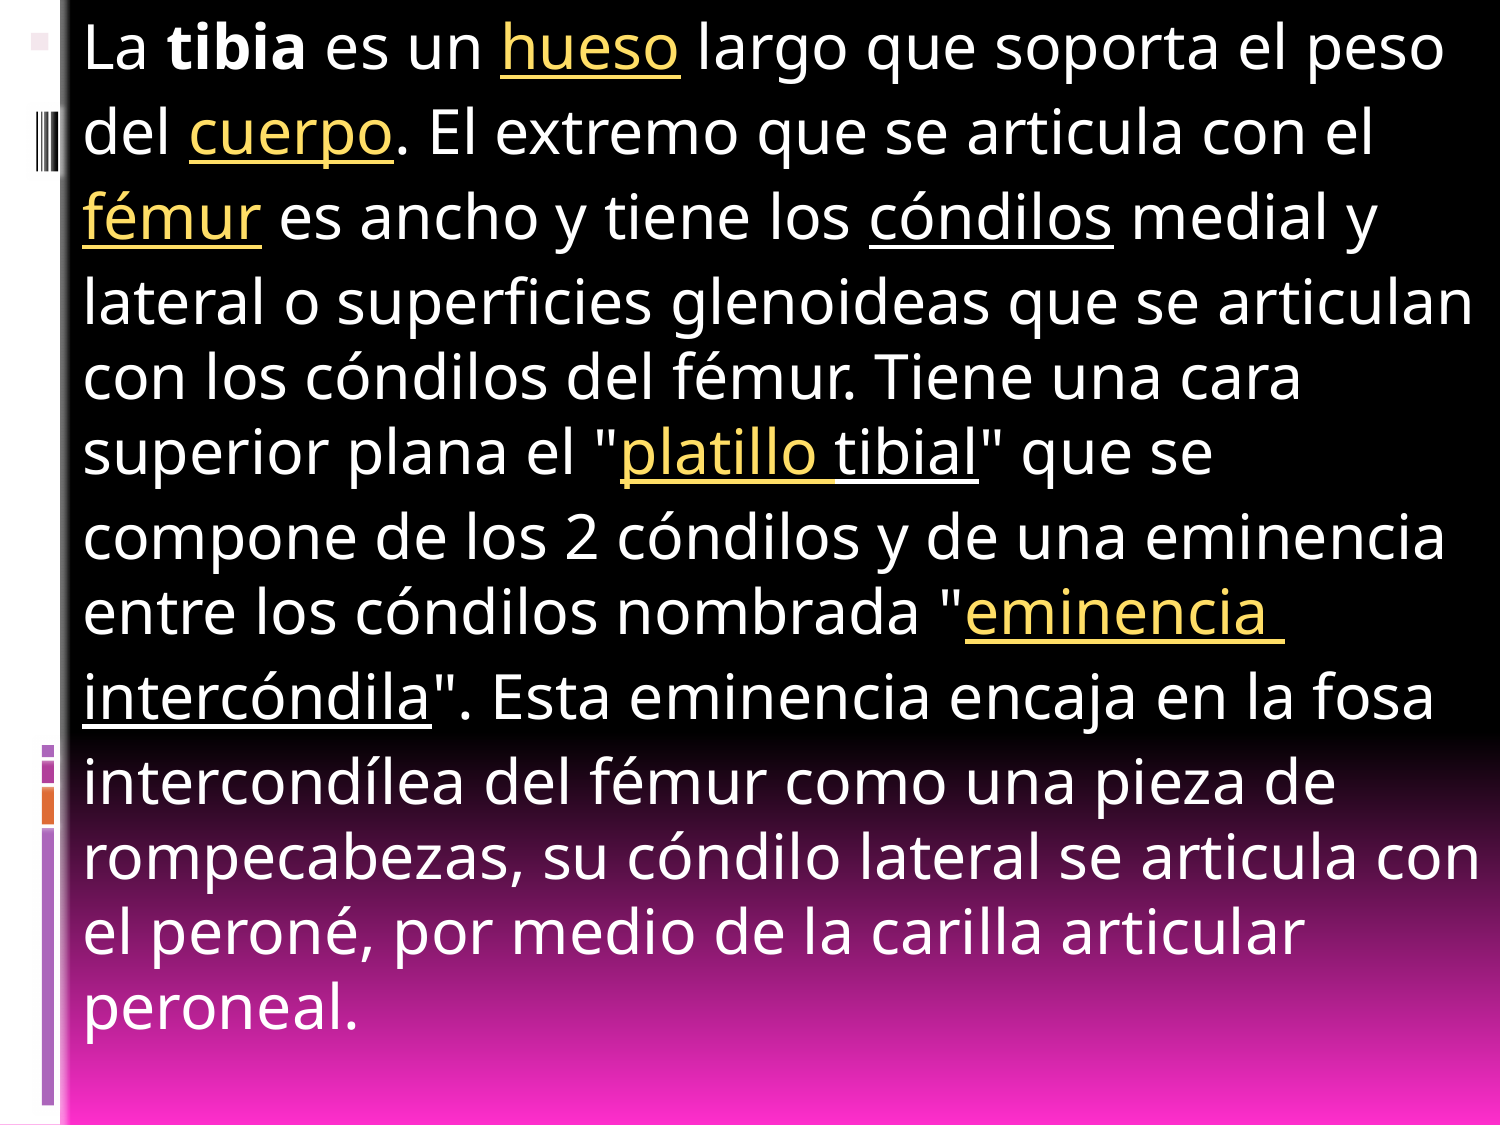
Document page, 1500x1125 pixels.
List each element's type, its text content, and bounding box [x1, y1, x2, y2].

list La tibia es un hueso largo que soporta el peso del cuerpo. El extremo que se articula con el fémur es ancho y tiene los cóndilos medial y lateral o superficies glenoideas que se articulan con los cóndilos del fémur. Tiene una cara superior plana el "platillo tibial" que se compone de los 2 cóndilos y de una eminencia entre los cóndilos nombrada "eminencia intercóndila". Esta eminencia encaja en la fosa intercondílea del fémur como una pieza de rompecabezas, su cóndilo lateral se articula con el peroné, por medio de la carilla articular peroneal. [0, 0, 1500, 1125]
